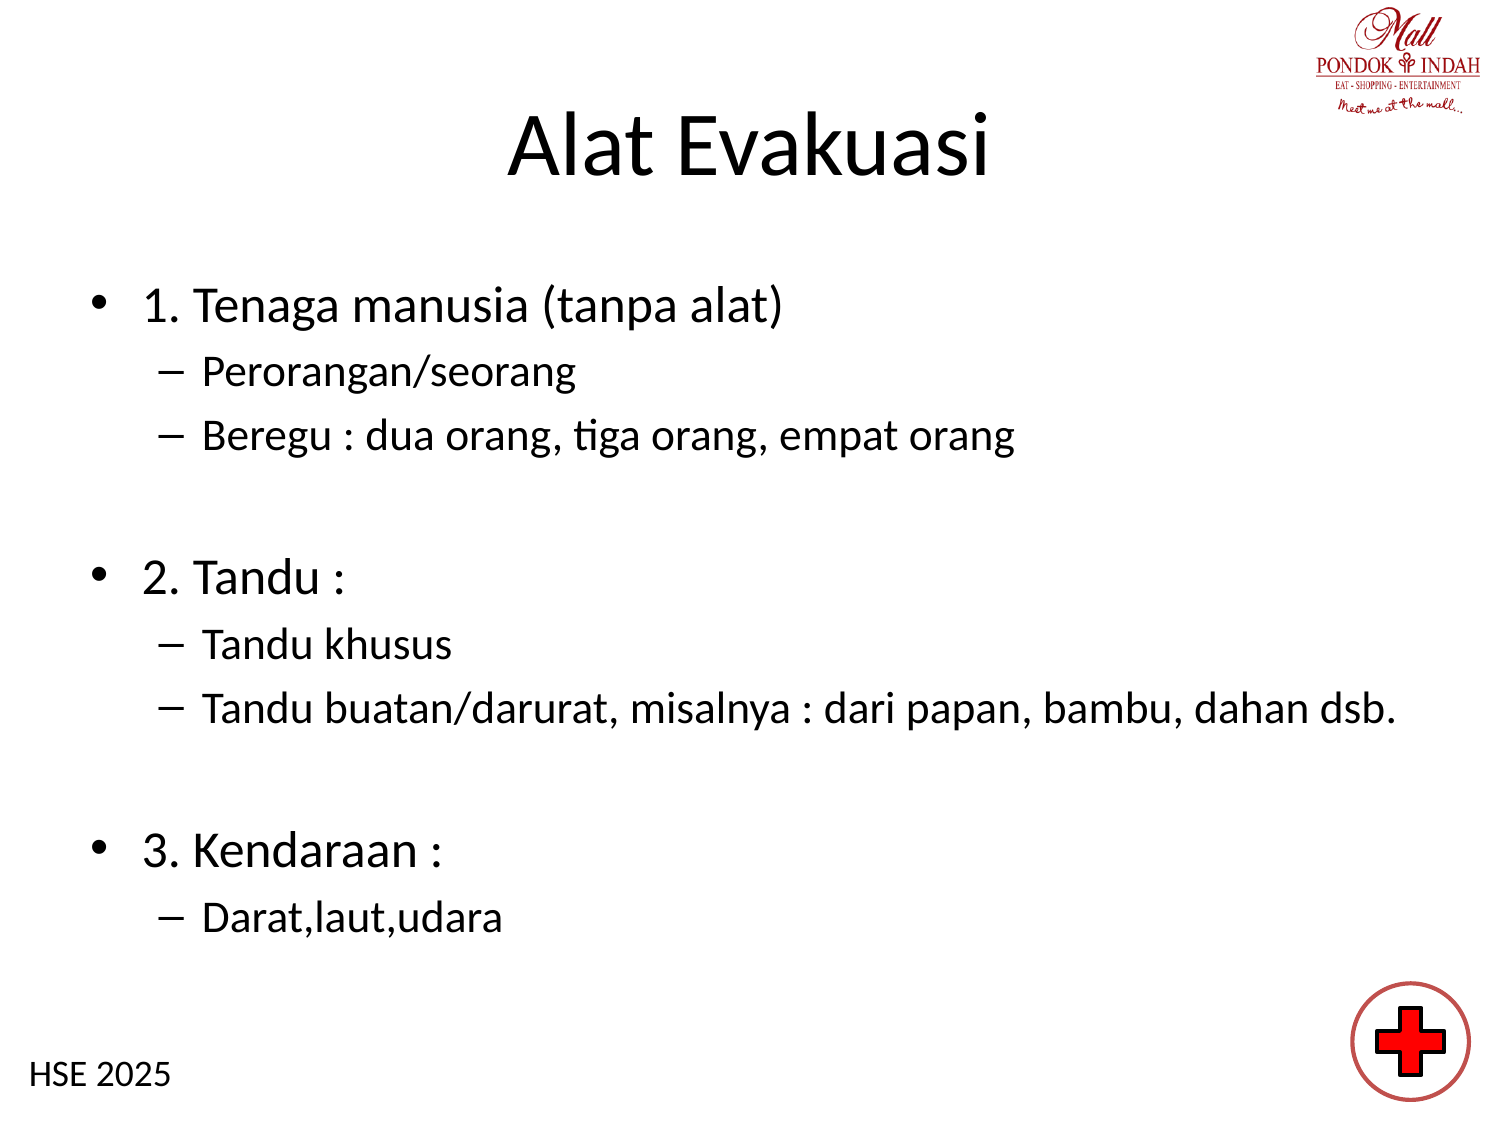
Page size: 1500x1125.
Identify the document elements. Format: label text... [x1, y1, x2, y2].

text_box HSE 2025 [13, 1041, 187, 1102]
list 1. Tenaga manusia (tanpa alat) Perorangan/seorang Beregu : dua orang, tiga orang, empat orang 2. Tandu : Tandu khusus Tandu buatan/darurat, misalnya : dari papan, bambu, dahan dsb. 3. Kendaraan : Darat,laut,udara [75, 262, 1425, 1005]
title Alat Evakuasi [75, 45, 1425, 233]
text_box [1352, 983, 1470, 1101]
picture [1316, 6, 1481, 114]
